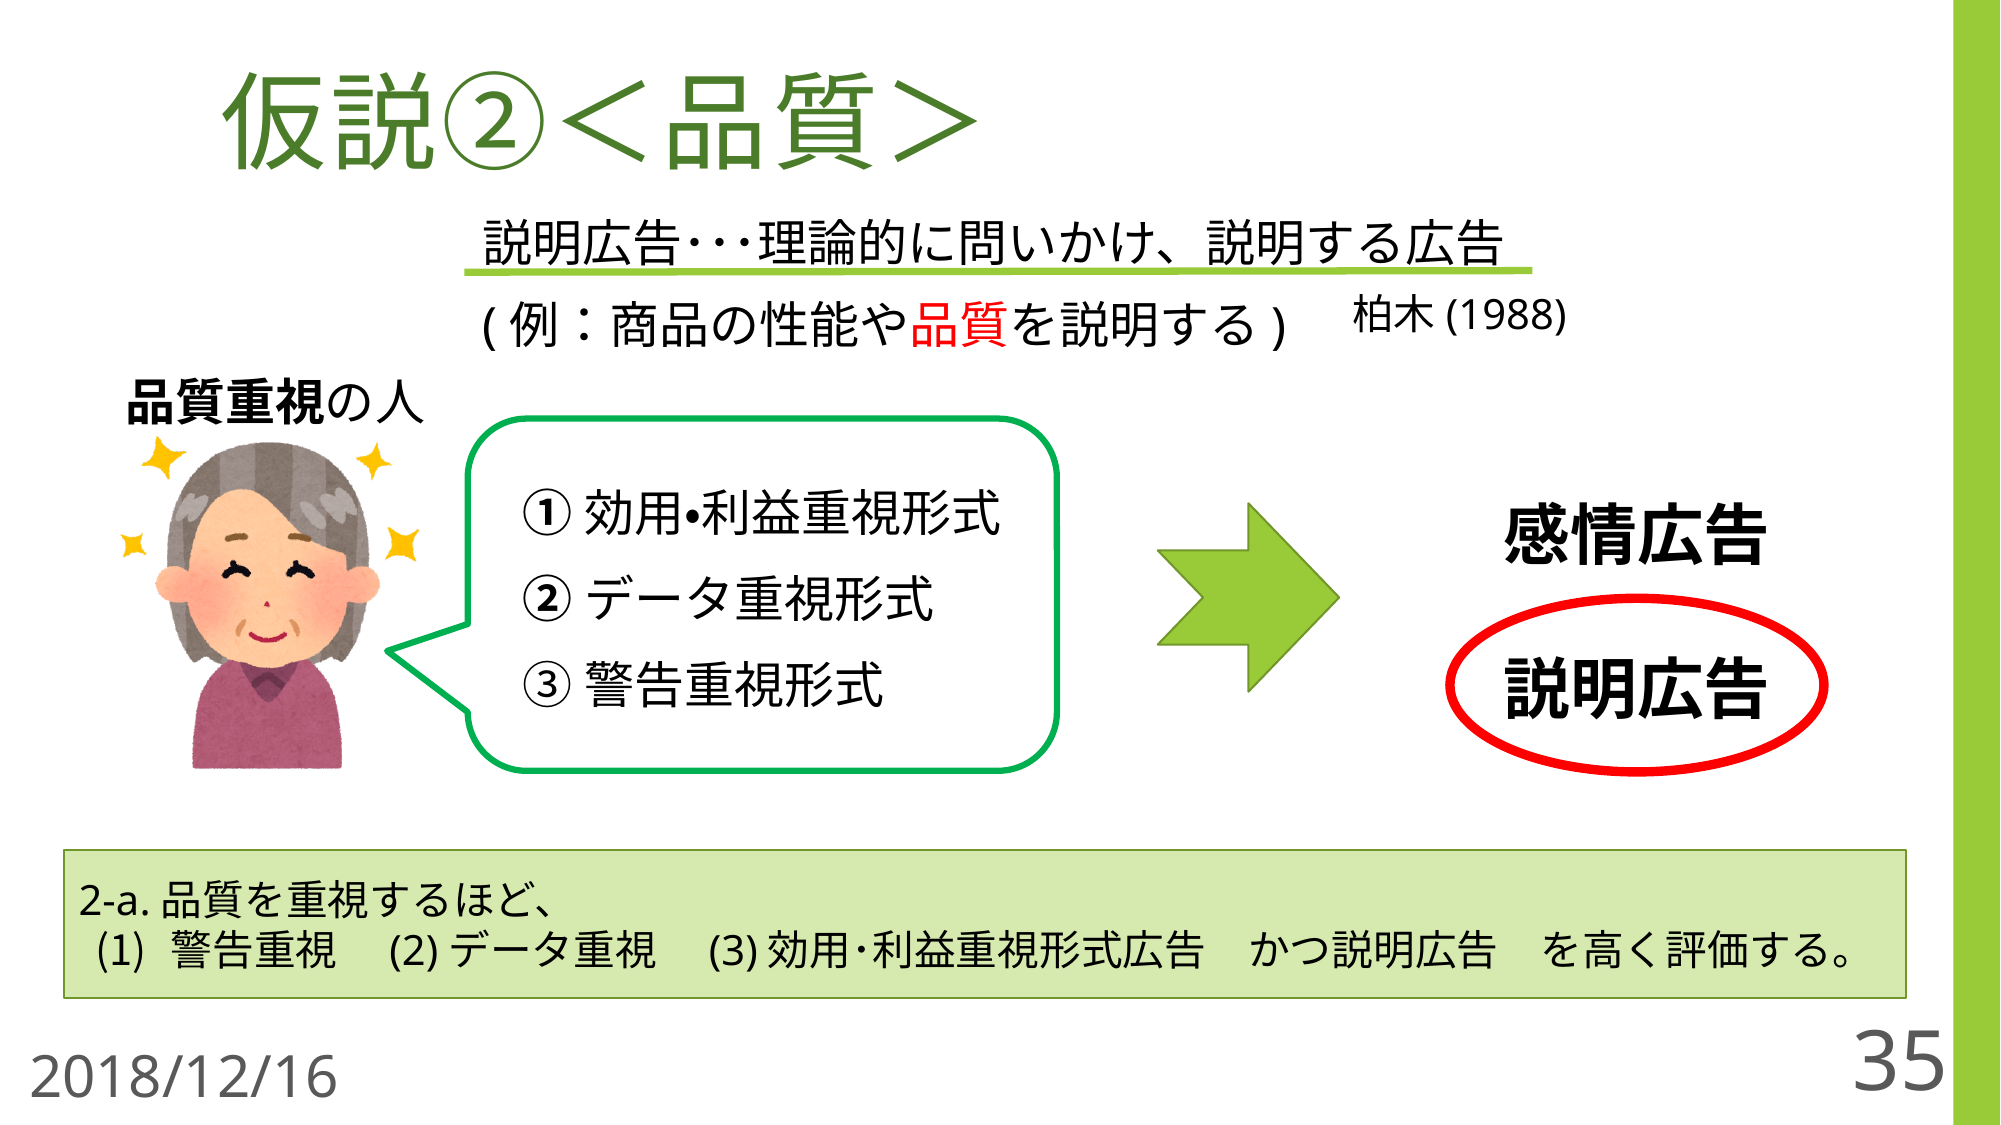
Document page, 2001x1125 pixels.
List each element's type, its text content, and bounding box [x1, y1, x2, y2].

text_box [1763, 619, 1833, 744]
text_box 説明広告･･･理論的に問いかけ、説明する広告 (例：商品の性能や品質を説明する) [467, 203, 1569, 362]
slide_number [14, 1045, 397, 1103]
slide_number 35 [1500, 1035, 1963, 1093]
title 仮説②＜品質＞ [205, 62, 1875, 221]
text_box ①効用・利益重視形式 ②データ重視形式 ③警告重視形式 [507, 473, 1049, 721]
text_box 感情広告 [1466, 485, 1808, 581]
picture [97, 423, 442, 783]
text_box [1156, 502, 1340, 693]
text_box 2-a.品質を重視するほど、 警告重視 (2)データ重視 (3)効用･利益重視形式広告 かつ説明広告 を高く評価する。 [63, 849, 1907, 999]
text_box [1441, 465, 1833, 590]
text_box [1449, 597, 1825, 773]
text_box [442, 417, 1058, 772]
text_box [1441, 619, 1511, 744]
text_box 品質重視の人 [110, 363, 441, 423]
text_box 柏木(1988) [1337, 280, 1589, 346]
